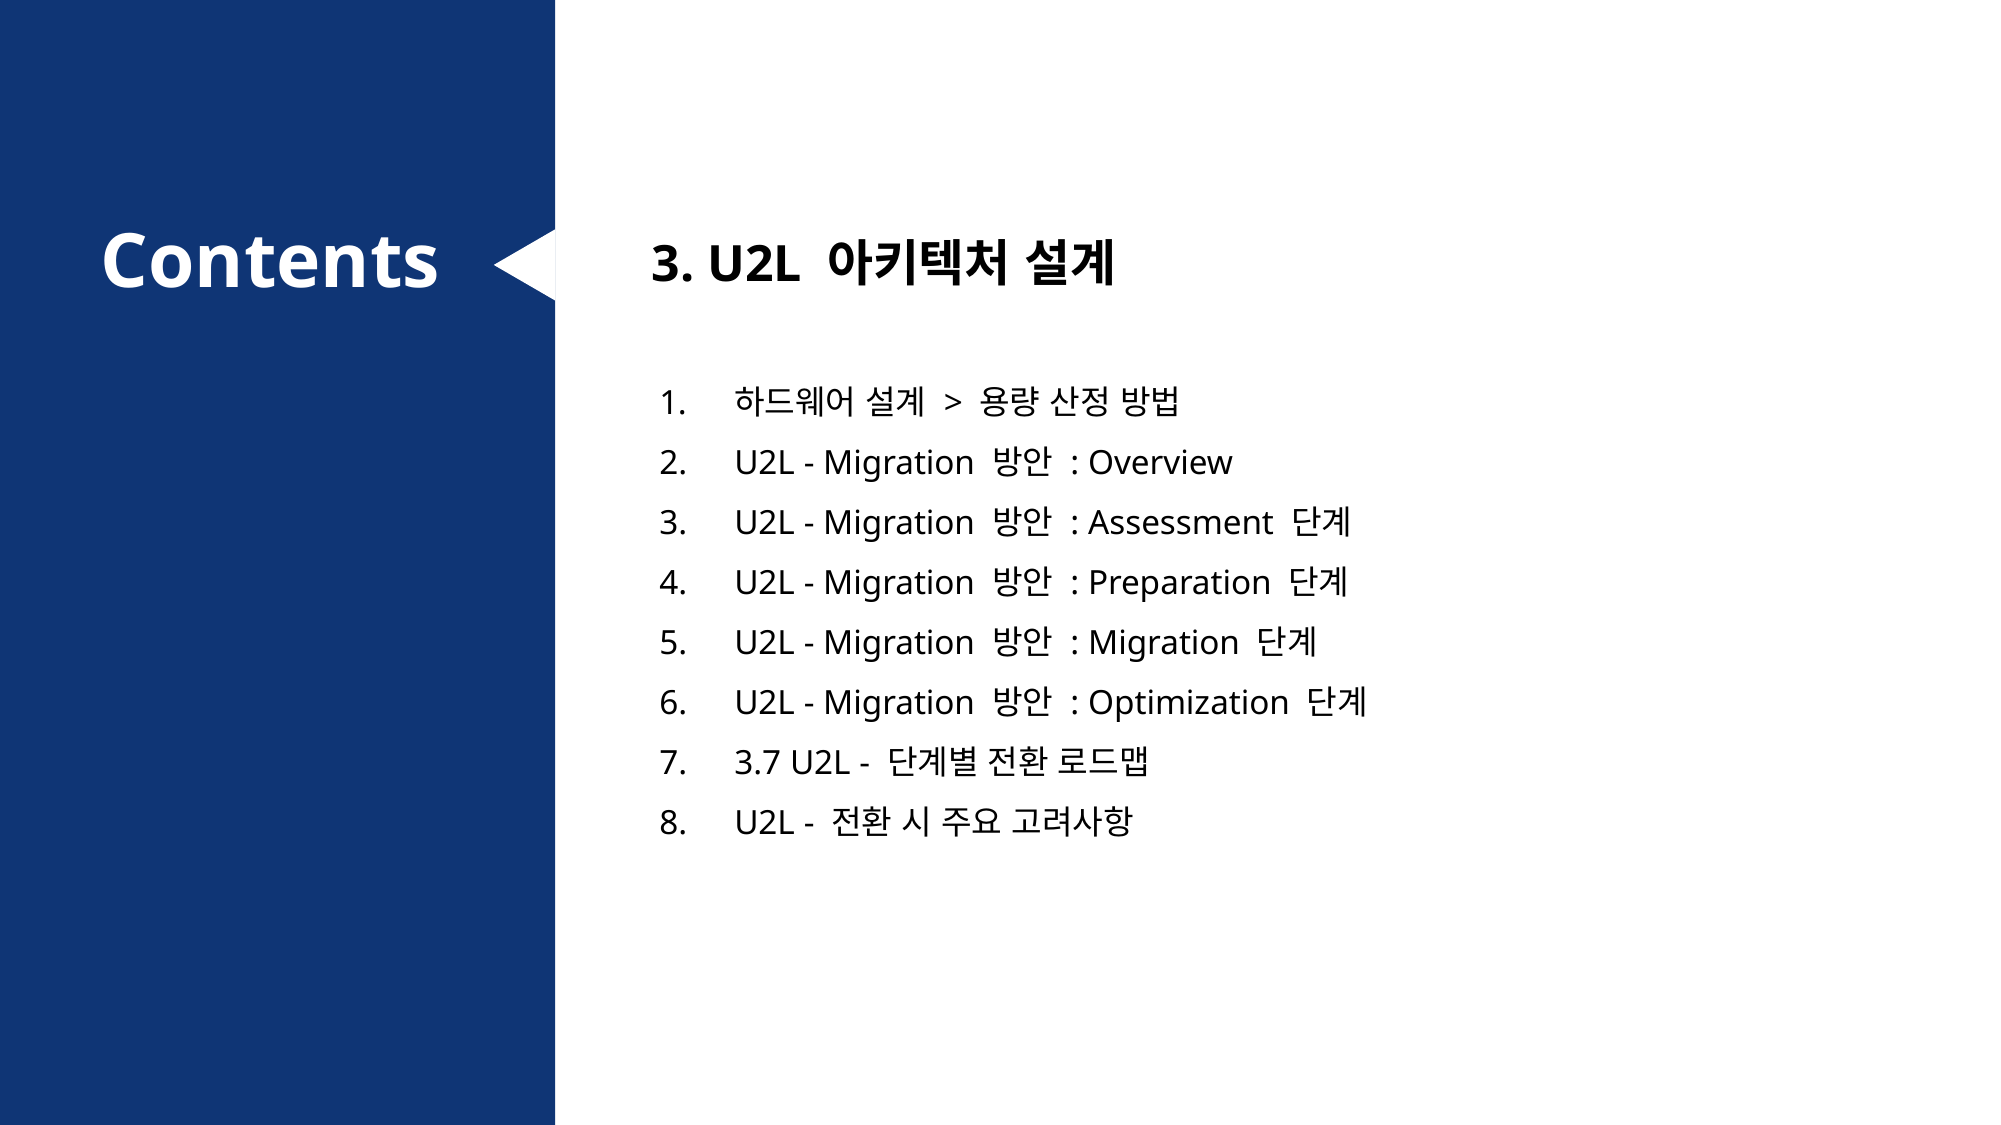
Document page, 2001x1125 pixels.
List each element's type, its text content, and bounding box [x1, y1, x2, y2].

text_box 3. U2L 아키텍처 설계 [628, 196, 1593, 332]
text_box 하드웨어 설계 > 용량 산정 방법 U2L - Migration 방안 : Overview U2L - Migration 방안 : Assessment 단계 U2L - Migration 방안 : Preparation 단계 U2L - Migration 방안 : Migration 단계 U2L - Migration 방안 : Optimization 단계 3.7 U2L - 단계별 전환 로드맵 U2L - 전환 시 주요 고려사항 [644, 354, 1820, 849]
